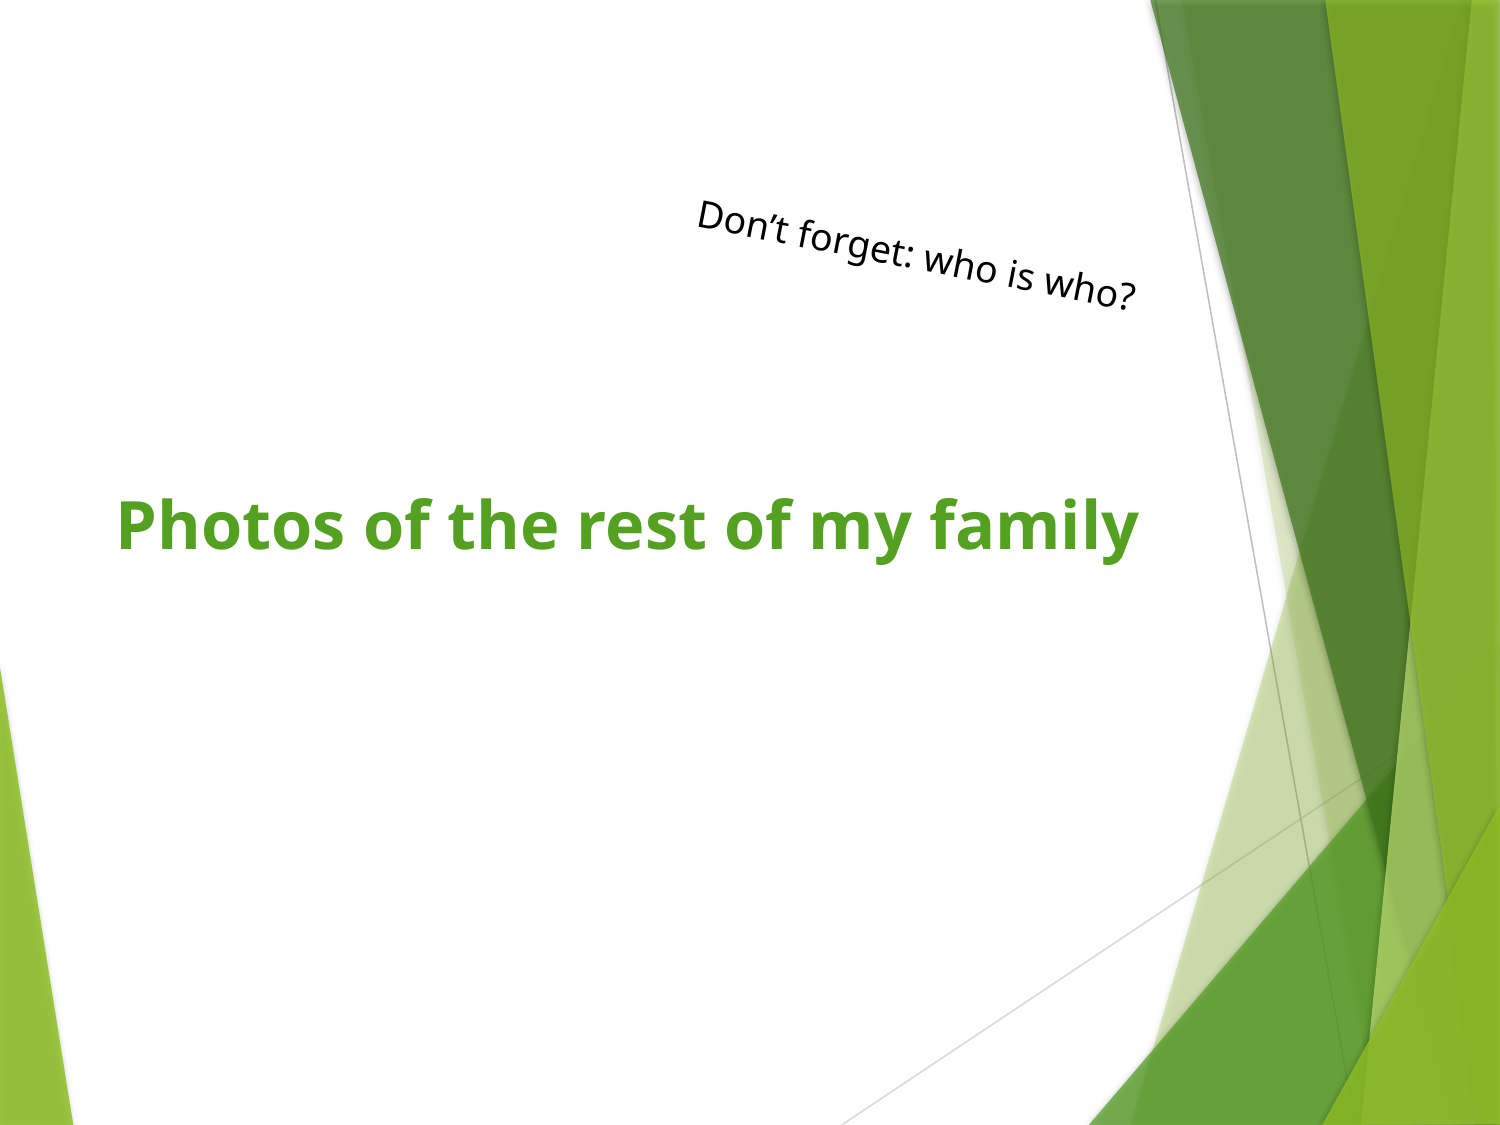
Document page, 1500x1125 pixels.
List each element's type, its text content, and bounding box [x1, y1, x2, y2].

title Photos of the rest of my family [100, 385, 1294, 610]
text_box Don’t forget: who is who? [677, 179, 1165, 332]
